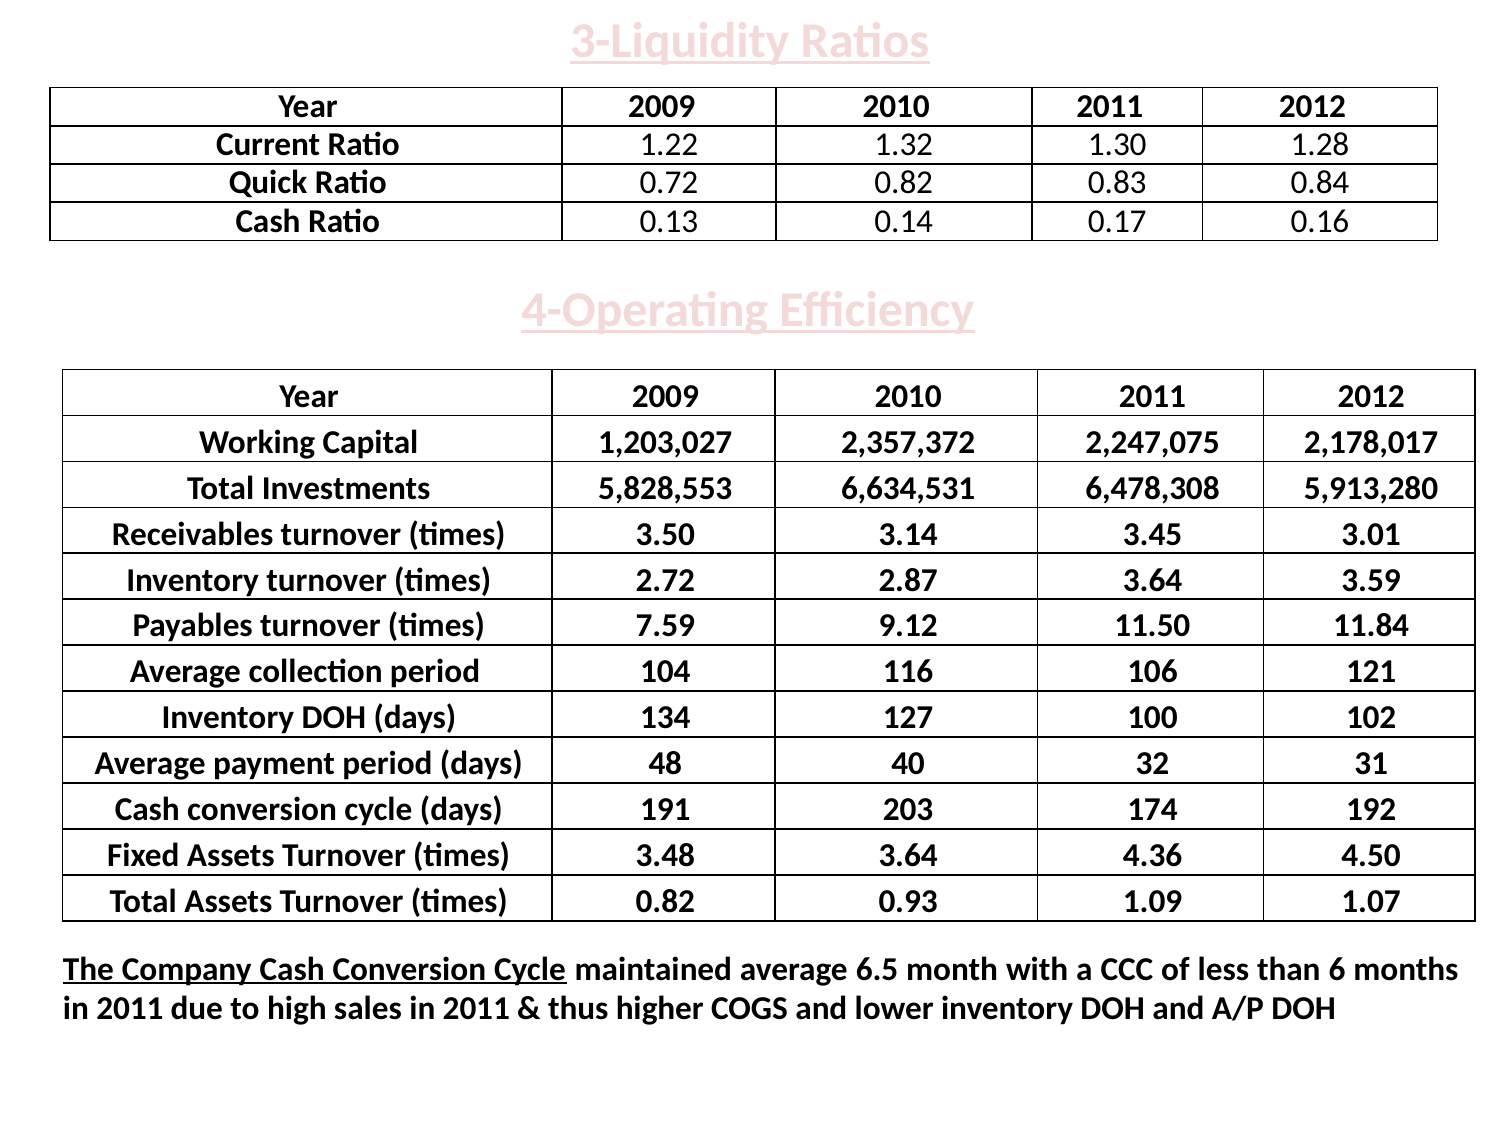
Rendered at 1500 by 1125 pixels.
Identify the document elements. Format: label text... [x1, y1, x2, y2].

table_cell 0.13 [563, 203, 775, 240]
text_box The Company Cash Conversion Cycle maintained average 6.5 month with a CCC of less than 6 months in 2011 due to high sales in 2011 & thus higher COGS and lower inventory DOH and A/P DOH [47, 939, 1475, 1034]
table_cell 9.12 [776, 600, 1037, 644]
text_box 3-Liquidity Ratios [554, 0, 945, 75]
table_cell 1.28 [1203, 127, 1437, 163]
table_cell 1.09 [1038, 876, 1263, 920]
table_cell 3.50 [553, 508, 774, 552]
table_cell 6,634,531 [776, 462, 1037, 507]
table_cell 0.17 [1033, 203, 1202, 240]
table_cell 40 [776, 738, 1037, 782]
table_cell 100 [1038, 692, 1263, 736]
table_cell 102 [1264, 692, 1474, 736]
table_cell 134 [553, 692, 774, 736]
table_cell 0.93 [776, 876, 1037, 920]
table_header Year [51, 88, 561, 125]
table_cell Fixed Assets Turnover (times) [63, 830, 551, 874]
table_cell 0.82 [553, 876, 774, 920]
table_cell 48 [553, 738, 774, 782]
table_cell 2,357,372 [776, 416, 1037, 461]
table_cell Receivables turnover (times) [63, 508, 551, 552]
table_cell Cash Ratio [51, 203, 561, 240]
table_header 2012 [1264, 370, 1474, 415]
table_cell 31 [1264, 738, 1474, 782]
table_cell Current Ratio [51, 127, 561, 163]
table_cell 1.22 [563, 127, 775, 163]
table_cell 3.14 [776, 508, 1037, 552]
table_cell 4.36 [1038, 830, 1263, 874]
table_header 2010 [777, 88, 1031, 125]
table_cell 3.45 [1038, 508, 1263, 552]
table_cell 127 [776, 692, 1037, 736]
table_cell 1.07 [1264, 876, 1474, 920]
table_cell Inventory turnover (times) [63, 554, 551, 598]
table_header 2009 [553, 370, 774, 415]
table_cell 6,478,308 [1038, 462, 1263, 507]
table_cell Total Assets Turnover (times) [63, 876, 551, 920]
table_cell 5,913,280 [1264, 462, 1474, 507]
table_cell 4.50 [1264, 830, 1474, 874]
table_cell Working Capital [63, 416, 551, 461]
table_cell 1.32 [777, 127, 1031, 163]
table_cell 11.84 [1264, 600, 1474, 644]
table_cell 2.87 [776, 554, 1037, 598]
table_cell 1.30 [1033, 127, 1202, 163]
table_cell Cash conversion cycle (days) [63, 784, 551, 828]
table_header 2010 [776, 370, 1037, 415]
table_cell 0.14 [777, 203, 1031, 240]
table_cell 0.84 [1203, 165, 1437, 201]
table_cell Average collection period [63, 646, 551, 690]
table_cell 32 [1038, 738, 1263, 782]
table_cell Payables turnover (times) [63, 600, 551, 644]
table_cell 11.50 [1038, 600, 1263, 644]
table_cell 203 [776, 784, 1037, 828]
table_cell 2.72 [553, 554, 774, 598]
table_cell 3.64 [776, 830, 1037, 874]
table_header Year [63, 370, 551, 415]
table_cell 0.82 [777, 165, 1031, 201]
table_cell 121 [1264, 646, 1474, 690]
table_header 2012 [1203, 88, 1437, 125]
table_cell 116 [776, 646, 1037, 690]
table_header 2009 [563, 88, 775, 125]
table_cell 1,203,027 [553, 416, 774, 461]
table_cell Inventory DOH (days) [63, 692, 551, 736]
table_cell Quick Ratio [51, 165, 561, 201]
table_cell 106 [1038, 646, 1263, 690]
table_cell 2,247,075 [1038, 416, 1263, 461]
text_box 4-Operating Efficiency [1, 268, 1495, 344]
table_cell Average payment period (days) [63, 738, 551, 782]
table_cell 2,178,017 [1264, 416, 1474, 461]
table_cell Total Investments [63, 462, 551, 507]
table_cell 0.72 [563, 165, 775, 201]
table_cell 0.16 [1203, 203, 1437, 240]
table_header 2011 [1033, 88, 1202, 125]
table_cell 104 [553, 646, 774, 690]
table_cell 192 [1264, 784, 1474, 828]
table_cell 191 [553, 784, 774, 828]
table_cell 3.01 [1264, 508, 1474, 552]
table_cell 174 [1038, 784, 1263, 828]
table_cell 3.64 [1038, 554, 1263, 598]
table_header 2011 [1038, 370, 1263, 415]
table_cell 0.83 [1033, 165, 1202, 201]
table_cell 7.59 [553, 600, 774, 644]
table_cell 5,828,553 [553, 462, 774, 507]
table_cell 3.48 [553, 830, 774, 874]
table_cell 3.59 [1264, 554, 1474, 598]
